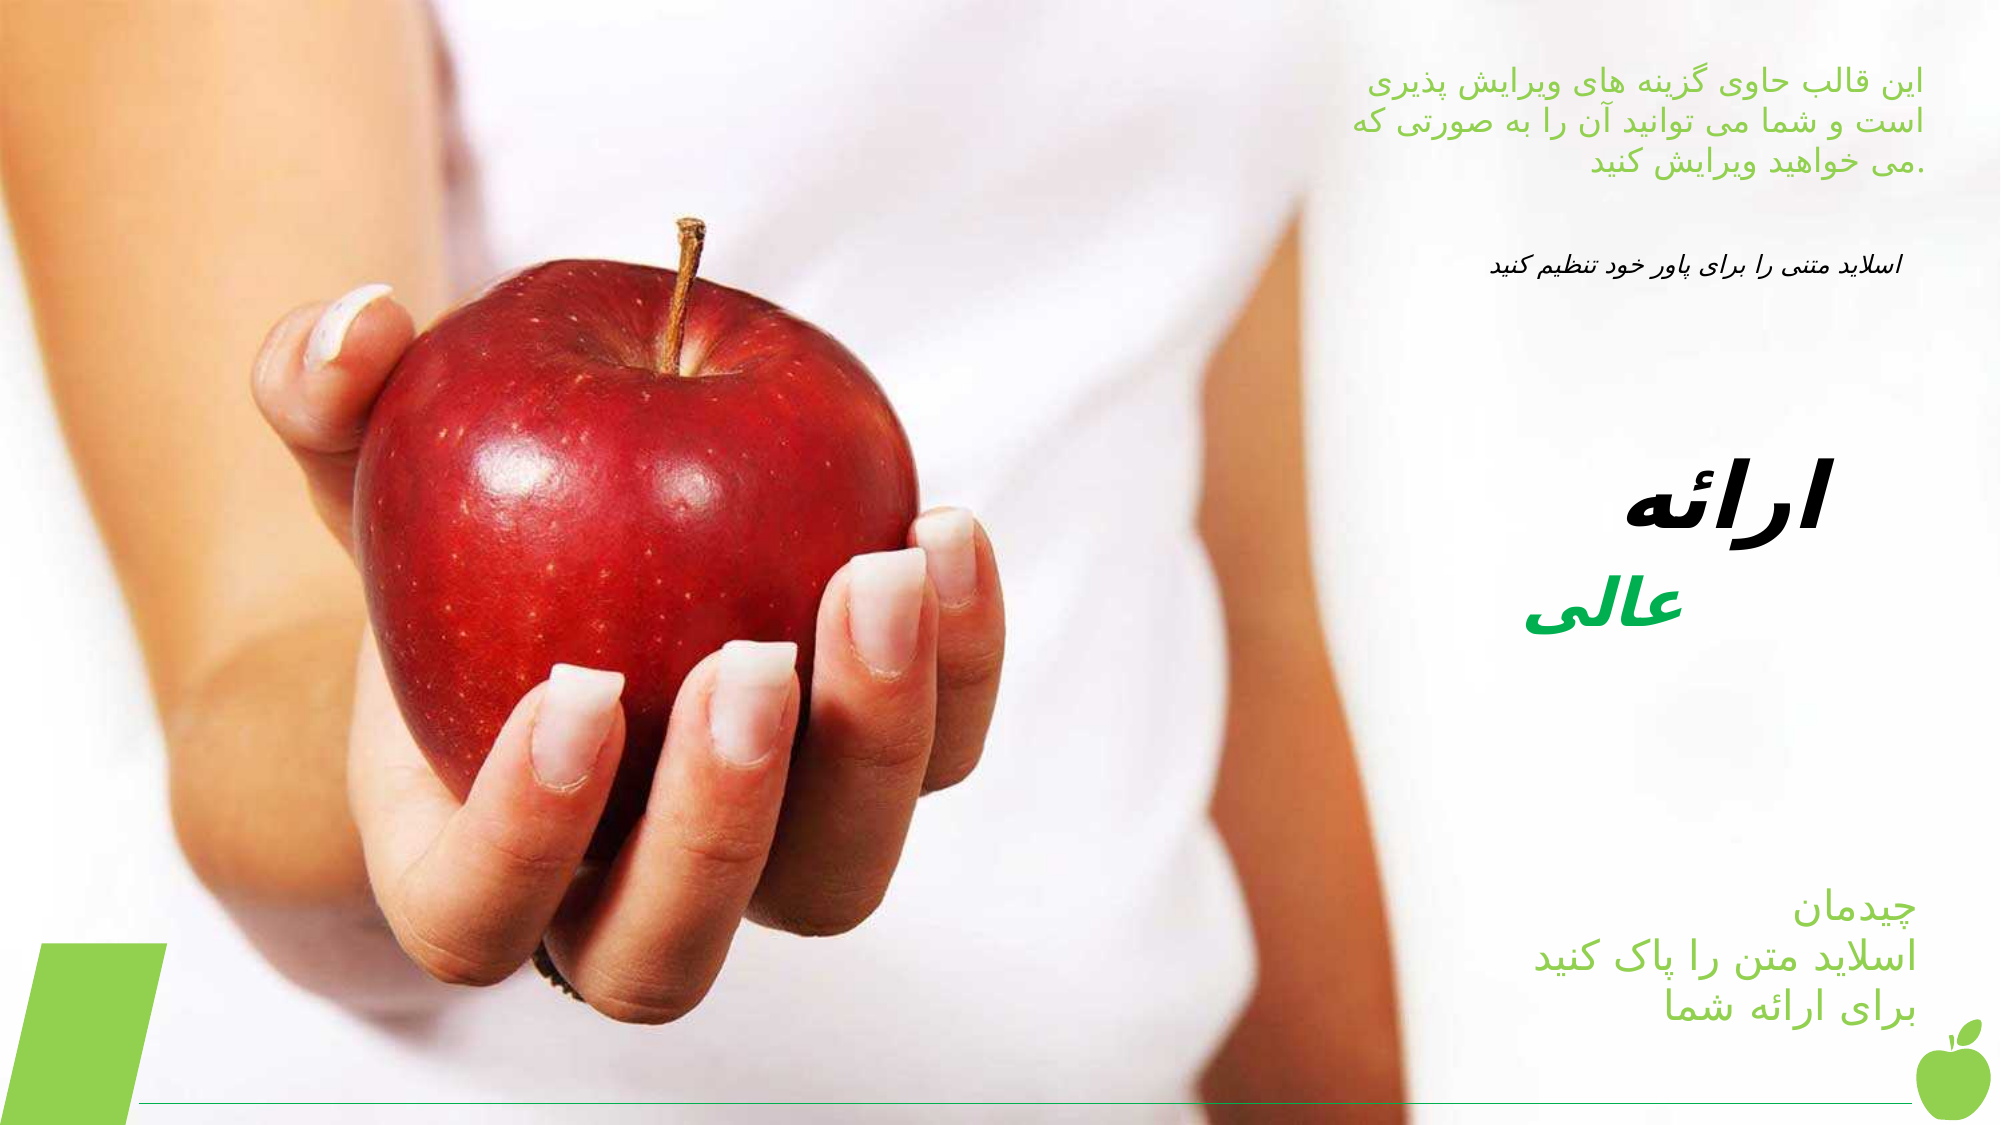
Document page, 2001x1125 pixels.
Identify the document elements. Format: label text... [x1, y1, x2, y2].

text_box چیدمان اسلاید متن را پاک کنید برای ارائه شما [1209, 871, 1934, 1036]
text_box ارائه [1480, 429, 1962, 555]
text_box عالی [1309, 552, 1895, 648]
text_box اسلاید متنی را برای پاور خود تنظیم کنید [1332, 241, 1917, 286]
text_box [1912, 1018, 1991, 1122]
picture [0, 0, 2001, 1125]
text_box [0, 943, 168, 1125]
text_box این قالب حاوی گزینه های ویرایش پذیری است و شما می توانید آن را به صورتی که می خواهید ویرایش کنید. [1289, 51, 1941, 187]
